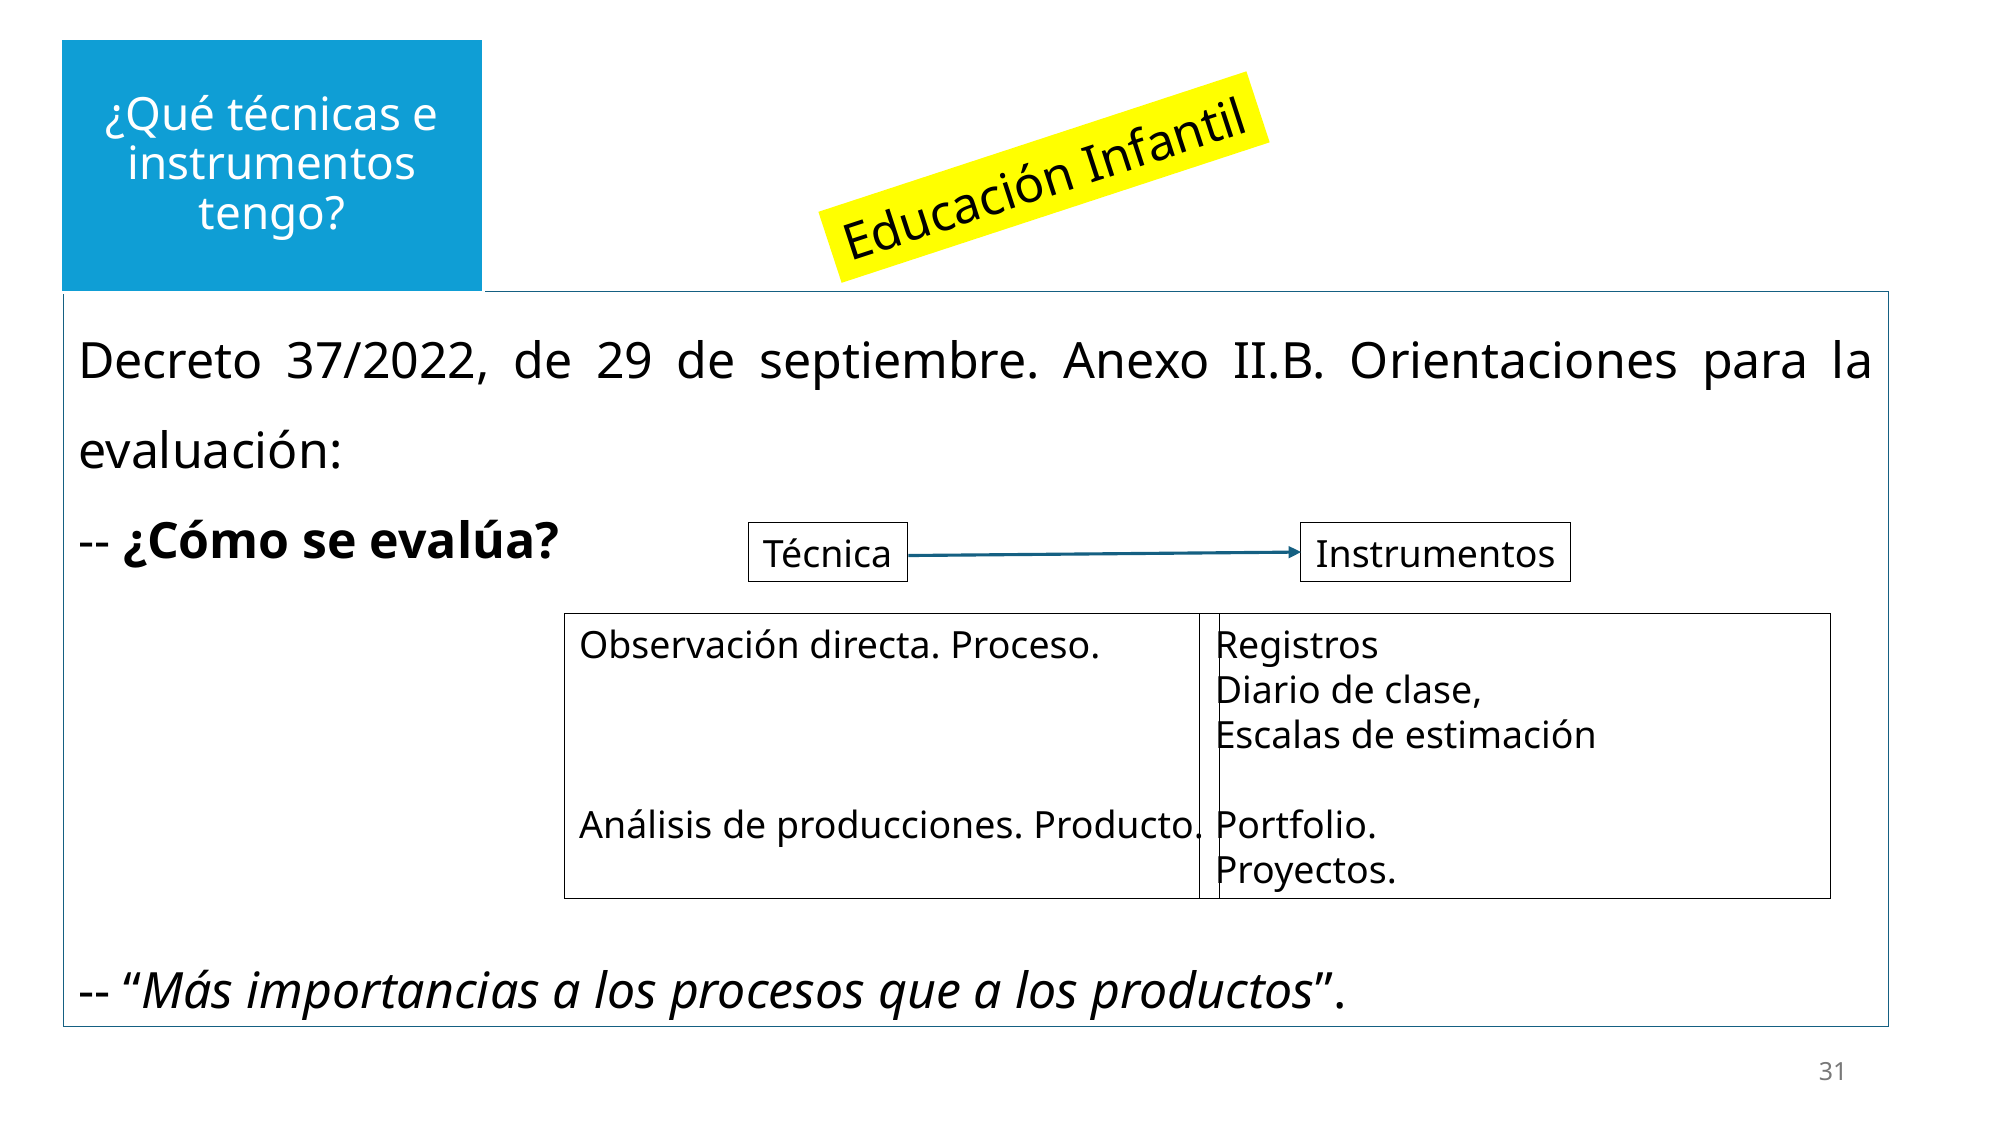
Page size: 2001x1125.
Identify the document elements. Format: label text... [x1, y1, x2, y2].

text_box Técnica [748, 522, 908, 582]
text_box Observación directa. Proceso. Análisis de producciones. Producto. [564, 613, 1199, 899]
text_box Instrumentos [1300, 522, 1571, 582]
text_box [59, 37, 485, 293]
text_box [907, 551, 1312, 557]
text_box Decreto 37/2022, de 29 de septiembre. Anexo II.B. Orientaciones para la evaluación: -- ¿Cómo se evalúa? -- “Más importancias a los procesos que a los productos”. [63, 291, 1889, 1027]
slide_number 31 [1412, 1042, 1863, 1103]
text_box Educación Infantil [818, 71, 1270, 283]
text_box Registros Diario de clase, Escalas de estimación Portfolio. Proyectos. [1199, 613, 1831, 899]
